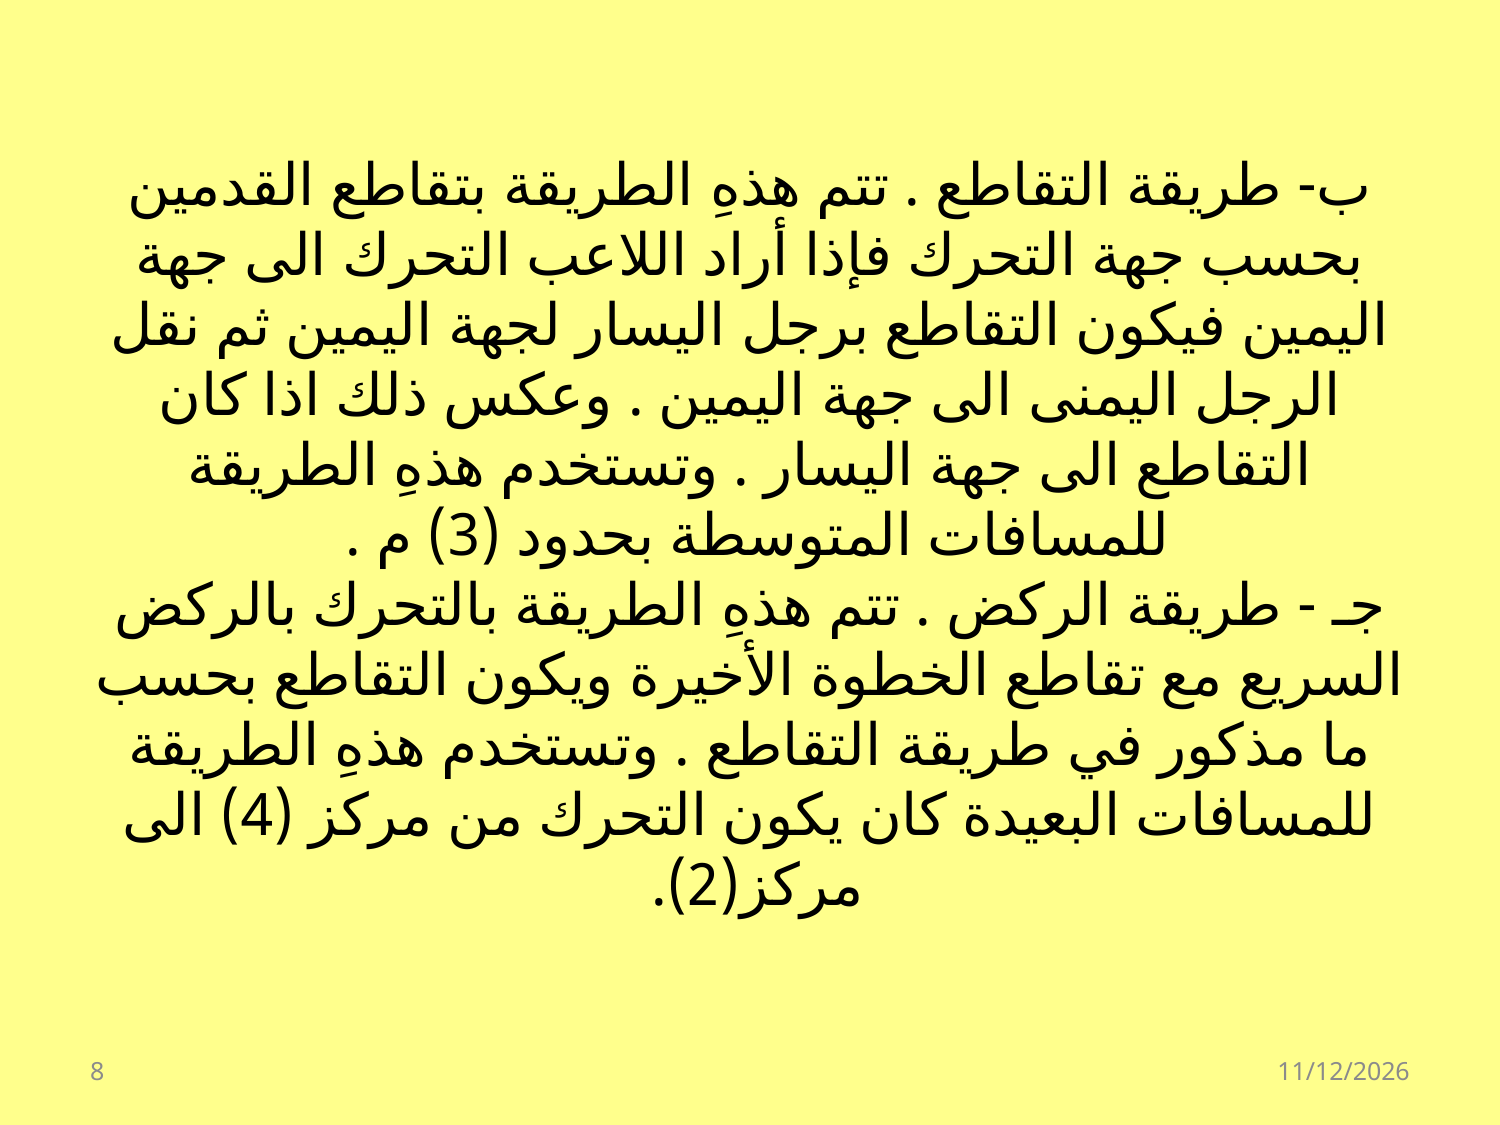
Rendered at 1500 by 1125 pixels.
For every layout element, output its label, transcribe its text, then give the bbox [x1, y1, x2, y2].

title ب- طريقة التقاطع . تتم هذهِ الطريقة بتقاطع القدمين بحسب جهة التحرك فإذا أراد اللاعب التحرك الى جهة اليمين فيكون التقاطع برجل اليسار لجهة اليمين ثم نقل الرجل اليمنى الى جهة اليمين . وعكس ذلك اذا كان التقاطع الى جهة اليسار . وتستخدم هذهِ الطريقة للمسافات المتوسطة بحدود (3) م . جـ - طريقة الركض . تتم هذهِ الطريقة بالتحرك بالركض السريع مع تقاطع الخطوة الأخيرة ويكون التقاطع بحسب ما مذكور في طريقة التقاطع . وتستخدم هذهِ الطريقة للمسافات البعيدة كان يكون التحرك من مركز (4) الى مركز(2). [75, 45, 1425, 1020]
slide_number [1074, 1042, 1425, 1103]
slide_number 8 [75, 1042, 425, 1103]
